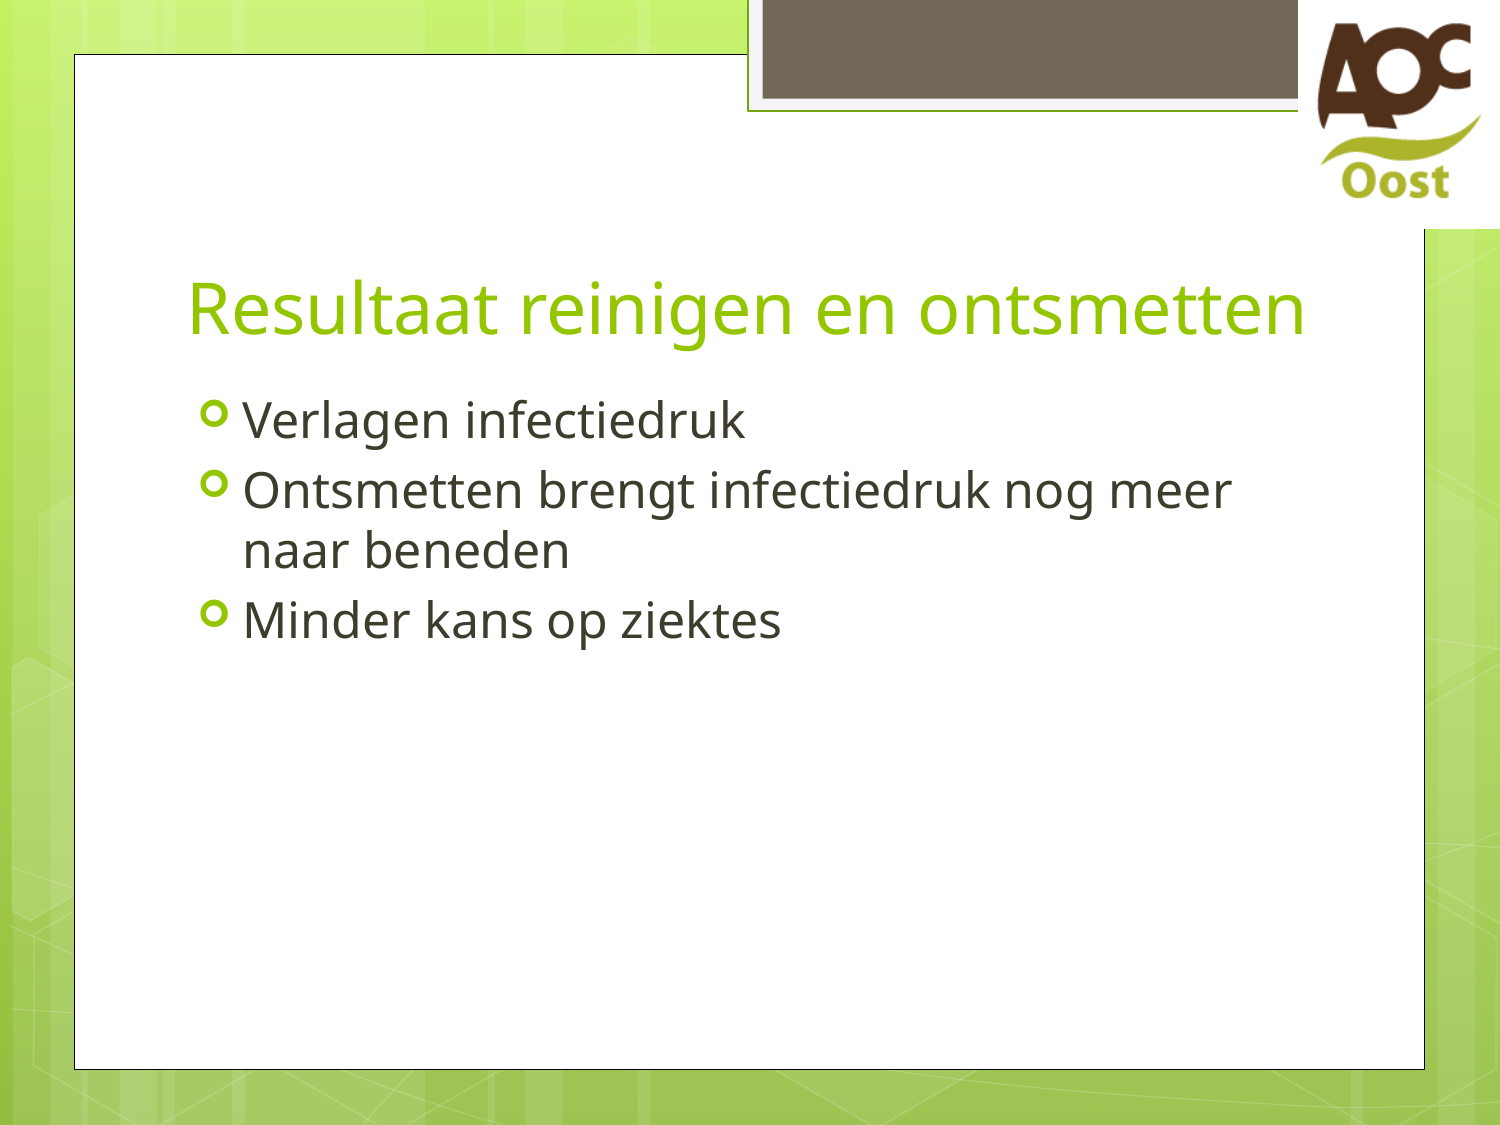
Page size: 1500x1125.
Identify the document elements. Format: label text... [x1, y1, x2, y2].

list Verlagen infectiedruk Ontsmetten brengt infectiedruk nog meer naar beneden Minder kans op ziektes [171, 381, 1283, 957]
title Resultaat reinigen en ontsmetten [171, 168, 1324, 357]
picture [1298, 0, 1500, 229]
